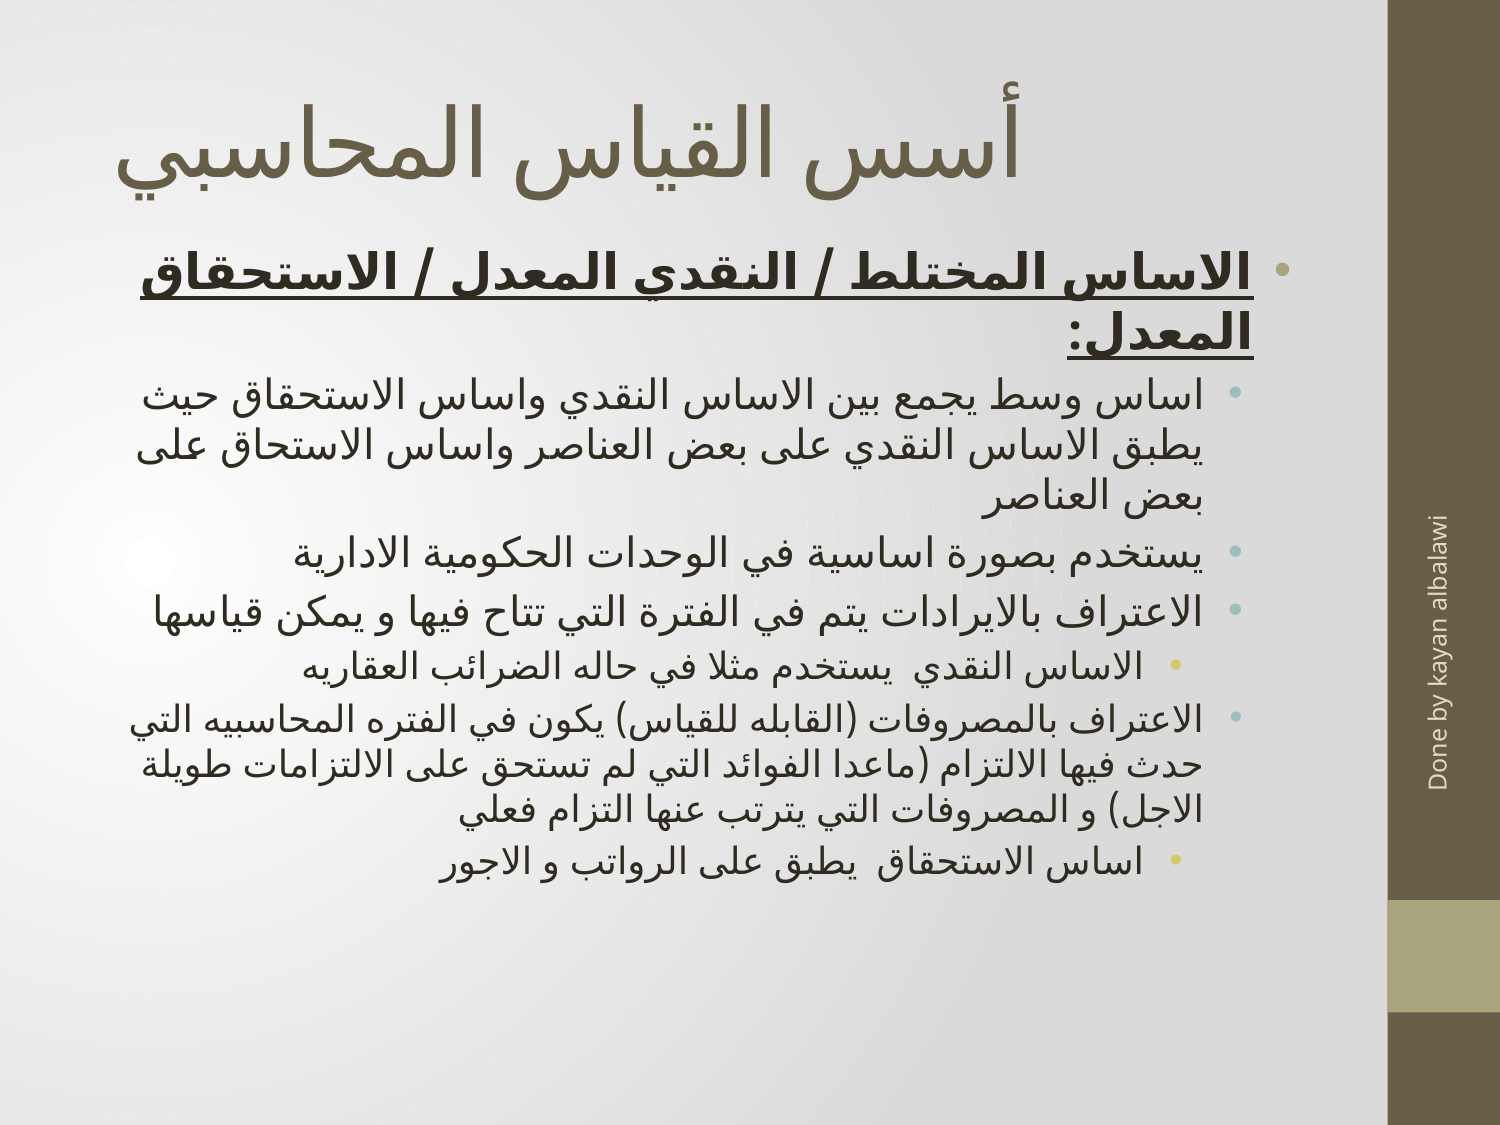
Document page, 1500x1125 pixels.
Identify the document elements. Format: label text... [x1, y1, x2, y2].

footer Done by kayan albalawi [1408, 500, 1469, 889]
list الاساس المختلط / النقدي المعدل / الاستحقاق المعدل: اساس وسط يجمع بين الاساس النقدي واساس الاستحقاق حيث يطبق الاساس النقدي على بعض العناصر واساس الاستحاق على بعض العناصر يستخدم بصورة اساسية في الوحدات الحكومية الادارية الاعتراف بالايرادات يتم في الفترة التي تتاح فيها و يمكن قياسها الاساس النقدي يستخدم مثلا في حاله الضرائب العقاريه الاعتراف بالمصروفات (القابله للقياس) يكون في الفتره المحاسبيه التي حدث فيها الالتزام (ماعدا الفوائد التي لم تستحق على الالتزامات طويلة الاجل) و المصروفات التي يترتب عنها التزام فعلي اساس الاستحقاق يطبق على الرواتب و الاجور [75, 231, 1325, 988]
title أسس القياس المحاسبي [75, 45, 1325, 231]
